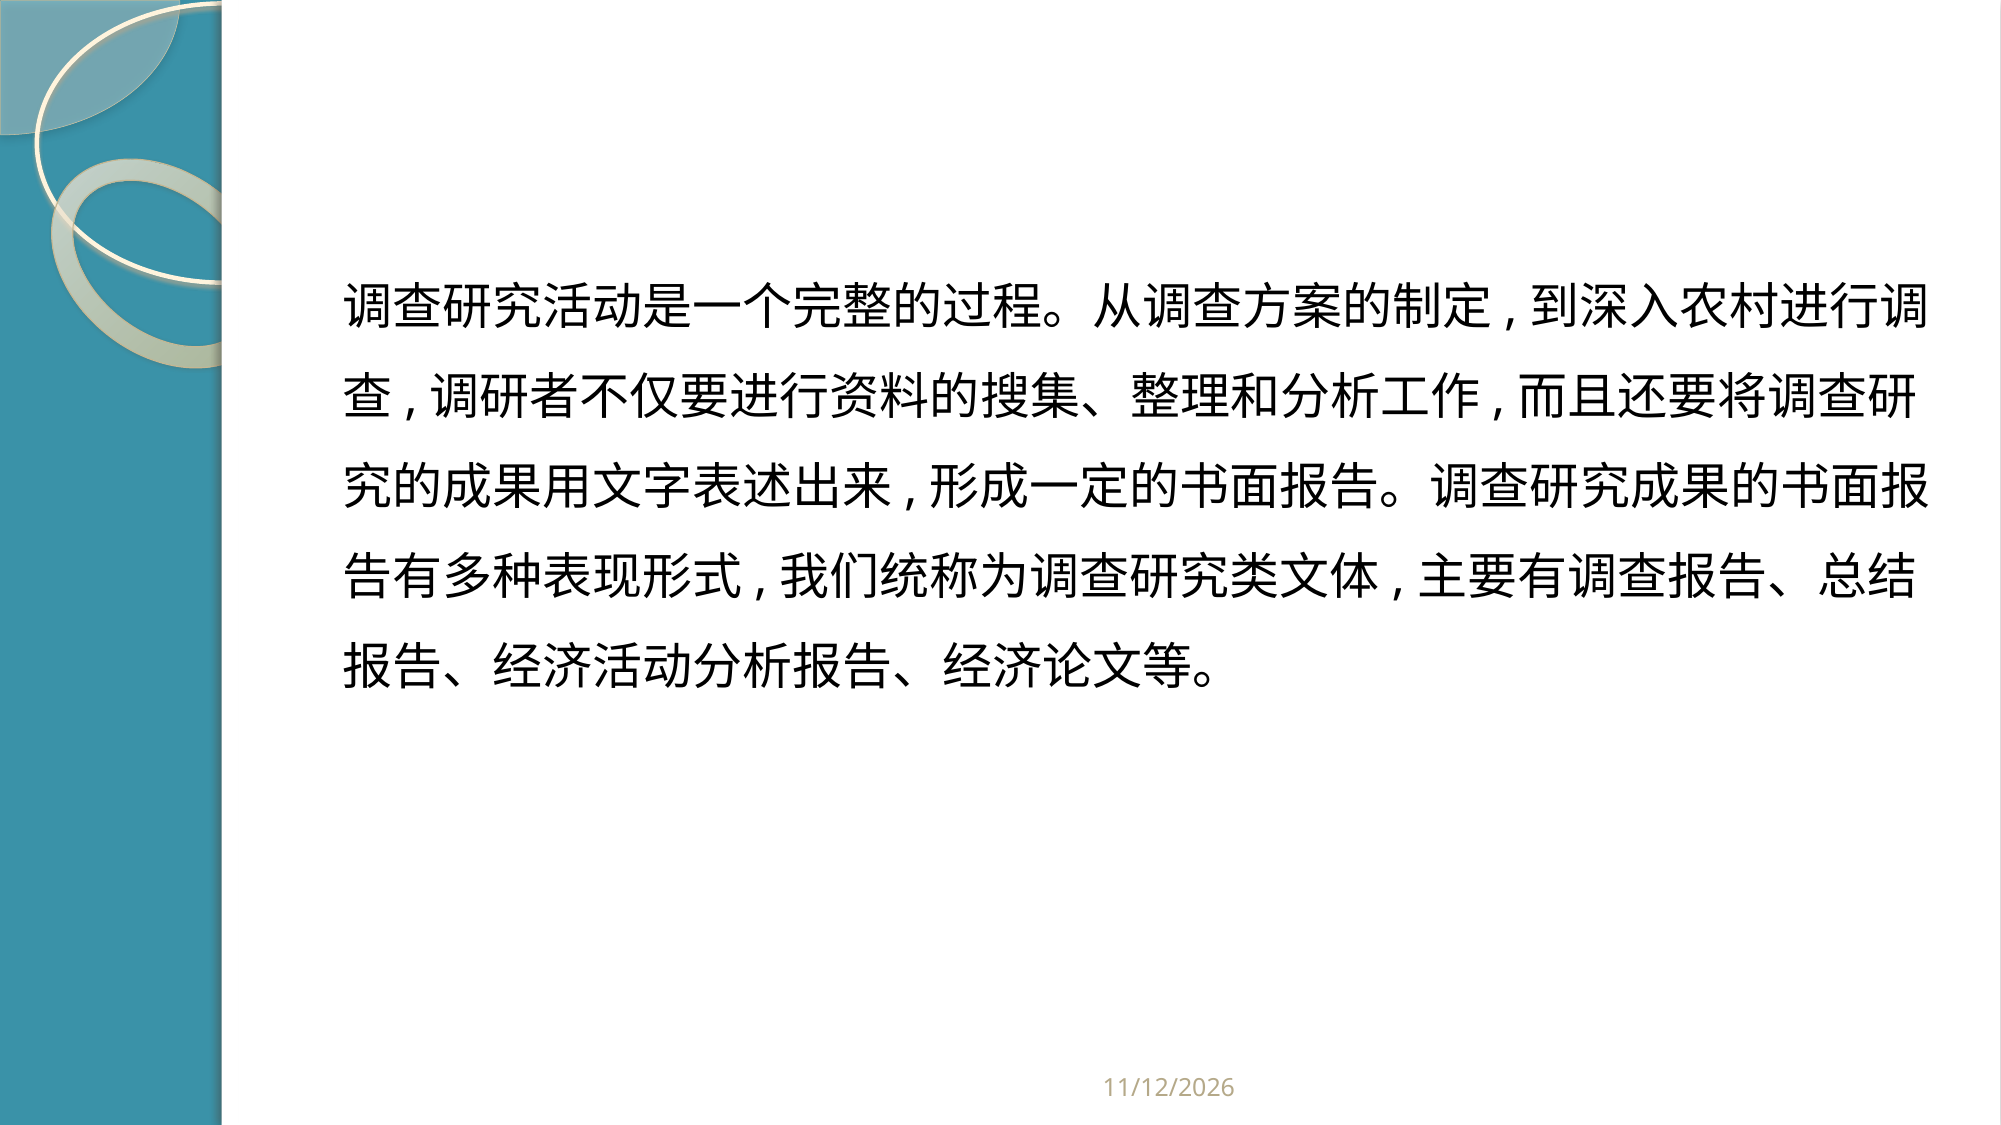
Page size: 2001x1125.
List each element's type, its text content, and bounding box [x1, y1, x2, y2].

list 调查研究活动是一个完整的过程。从调查方案的制定,到深入农村进行调查,调研者不仅要进行资料的搜集、整理和分析工作,而且还要将调查研究的成果用文字表述出来,形成一定的书面报告。调查研究成果的书面报告有多种表现形式,我们统称为调查研究类文体,主要有调查报告、总结报告、经济活动分析报告、经济论文等。 [313, 237, 1954, 1025]
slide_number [783, 1034, 1250, 1113]
